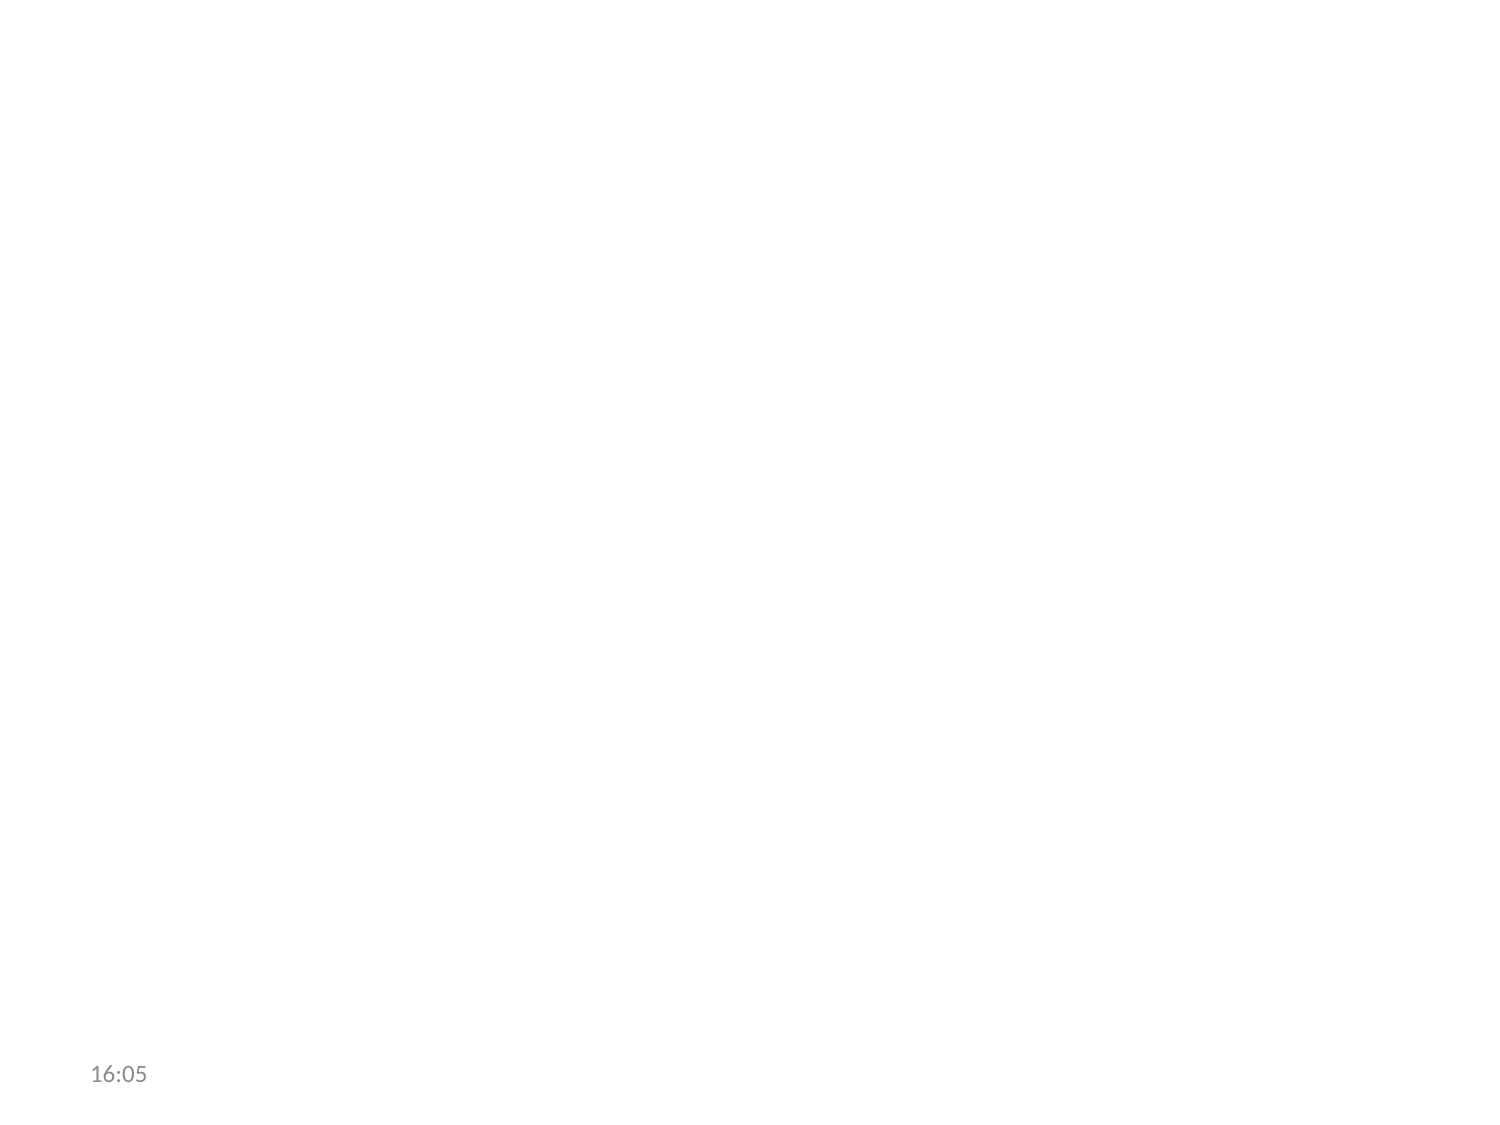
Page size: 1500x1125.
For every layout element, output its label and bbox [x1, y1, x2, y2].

slide_number [75, 1042, 425, 1103]
